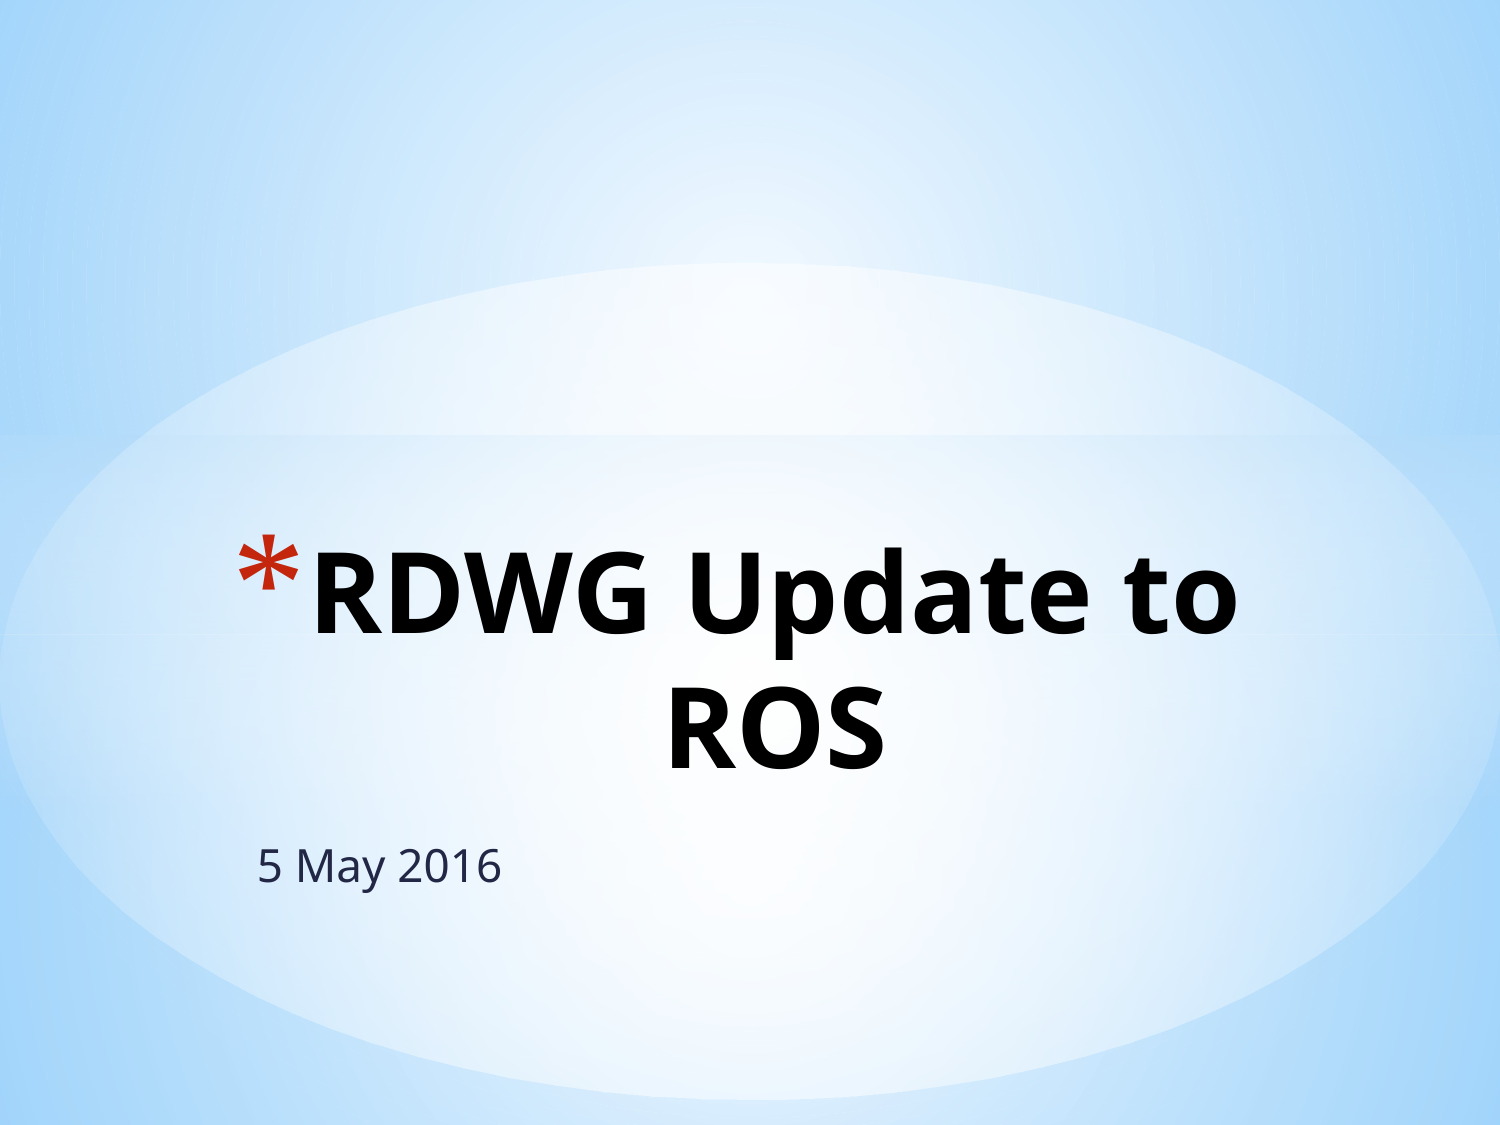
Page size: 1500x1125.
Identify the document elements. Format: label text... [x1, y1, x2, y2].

title RDWG Update to ROS [134, 513, 1312, 808]
subtitle 5 May 2016 [241, 828, 1167, 974]
